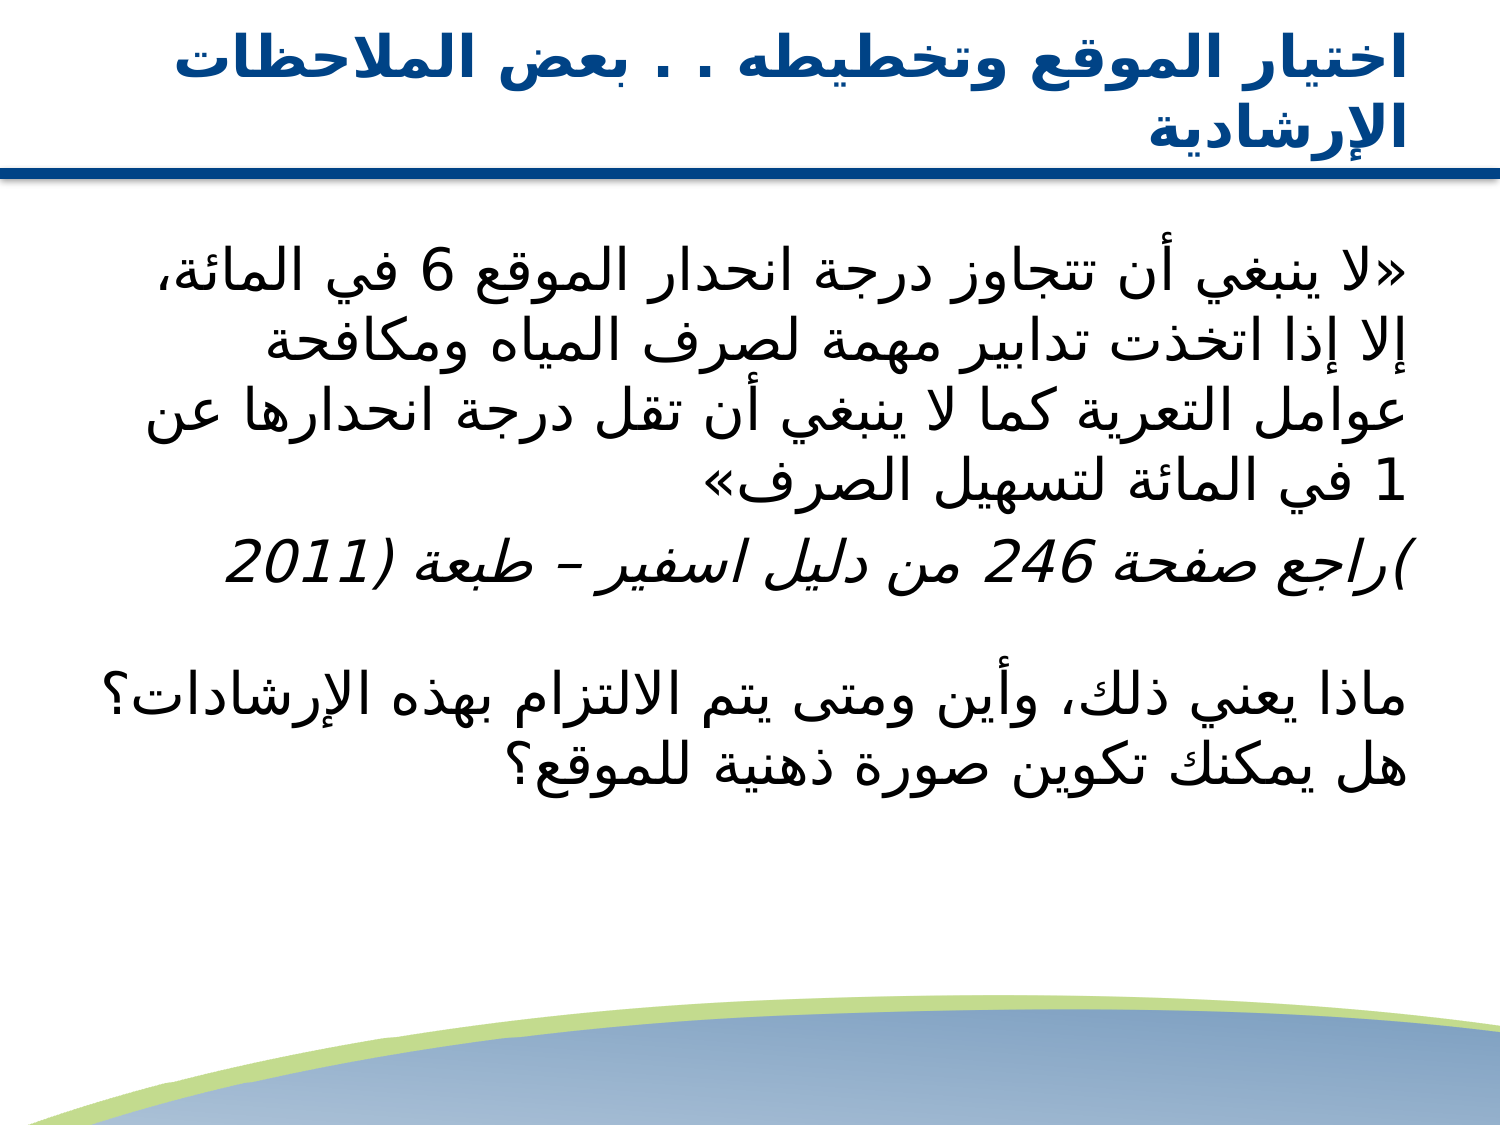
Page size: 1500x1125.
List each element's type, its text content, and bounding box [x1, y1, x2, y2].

list «لا ينبغي أن تتجاوز درجة انحدار الموقع 6 في المائة، إلا إذا اتخذت تدابير مهمة لصرف المياه ومكافحة عوامل التعرية كما لا ينبغي أن تقل درجة انحدارها عن 1 في المائة لتسهيل الصرف» )راجع صفحة 246 من دليل اسفير – طبعة (2011 ماذا يعني ذلك، وأين ومتى يتم الالتزام بهذه الإرشادات؟ هل يمكنك تكوين صورة ذهنية للموقع؟ [75, 224, 1425, 1010]
title اختيار الموقع وتخطيطه . . بعض الملاحظات الإرشادية [75, 0, 1425, 178]
picture [0, 993, 1500, 1125]
